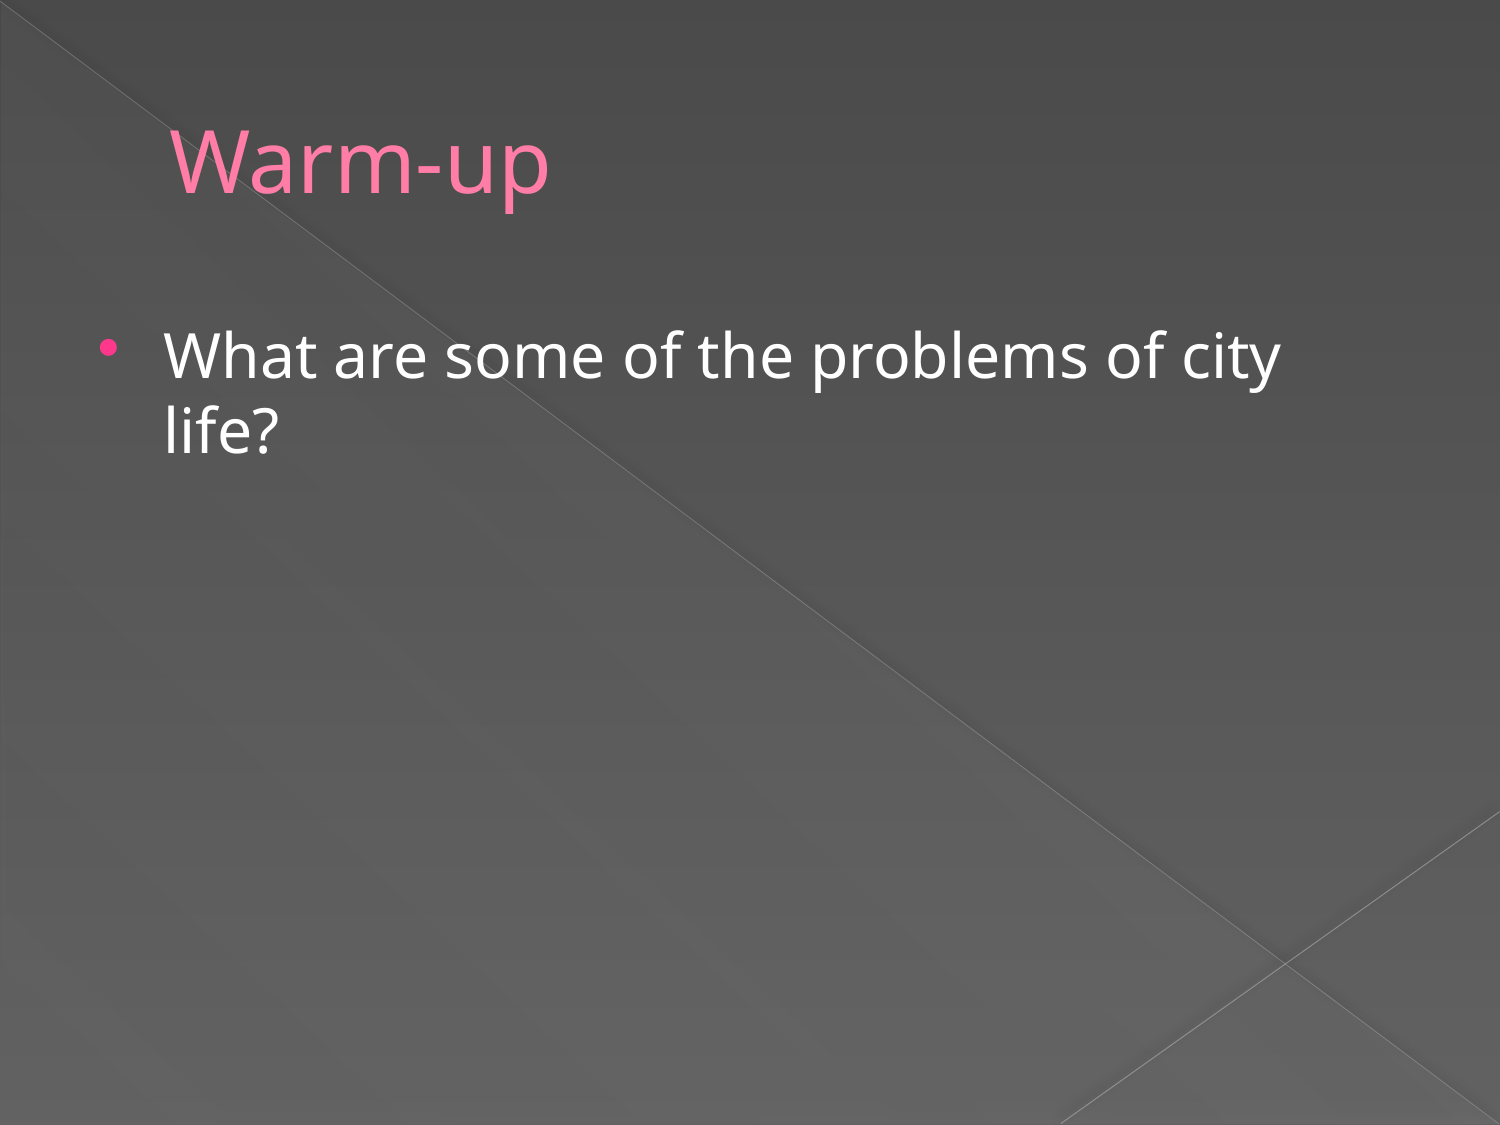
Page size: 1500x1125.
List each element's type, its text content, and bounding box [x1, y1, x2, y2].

title Warm-up [75, 43, 1425, 274]
list What are some of the problems of city life? [75, 308, 1425, 1059]
